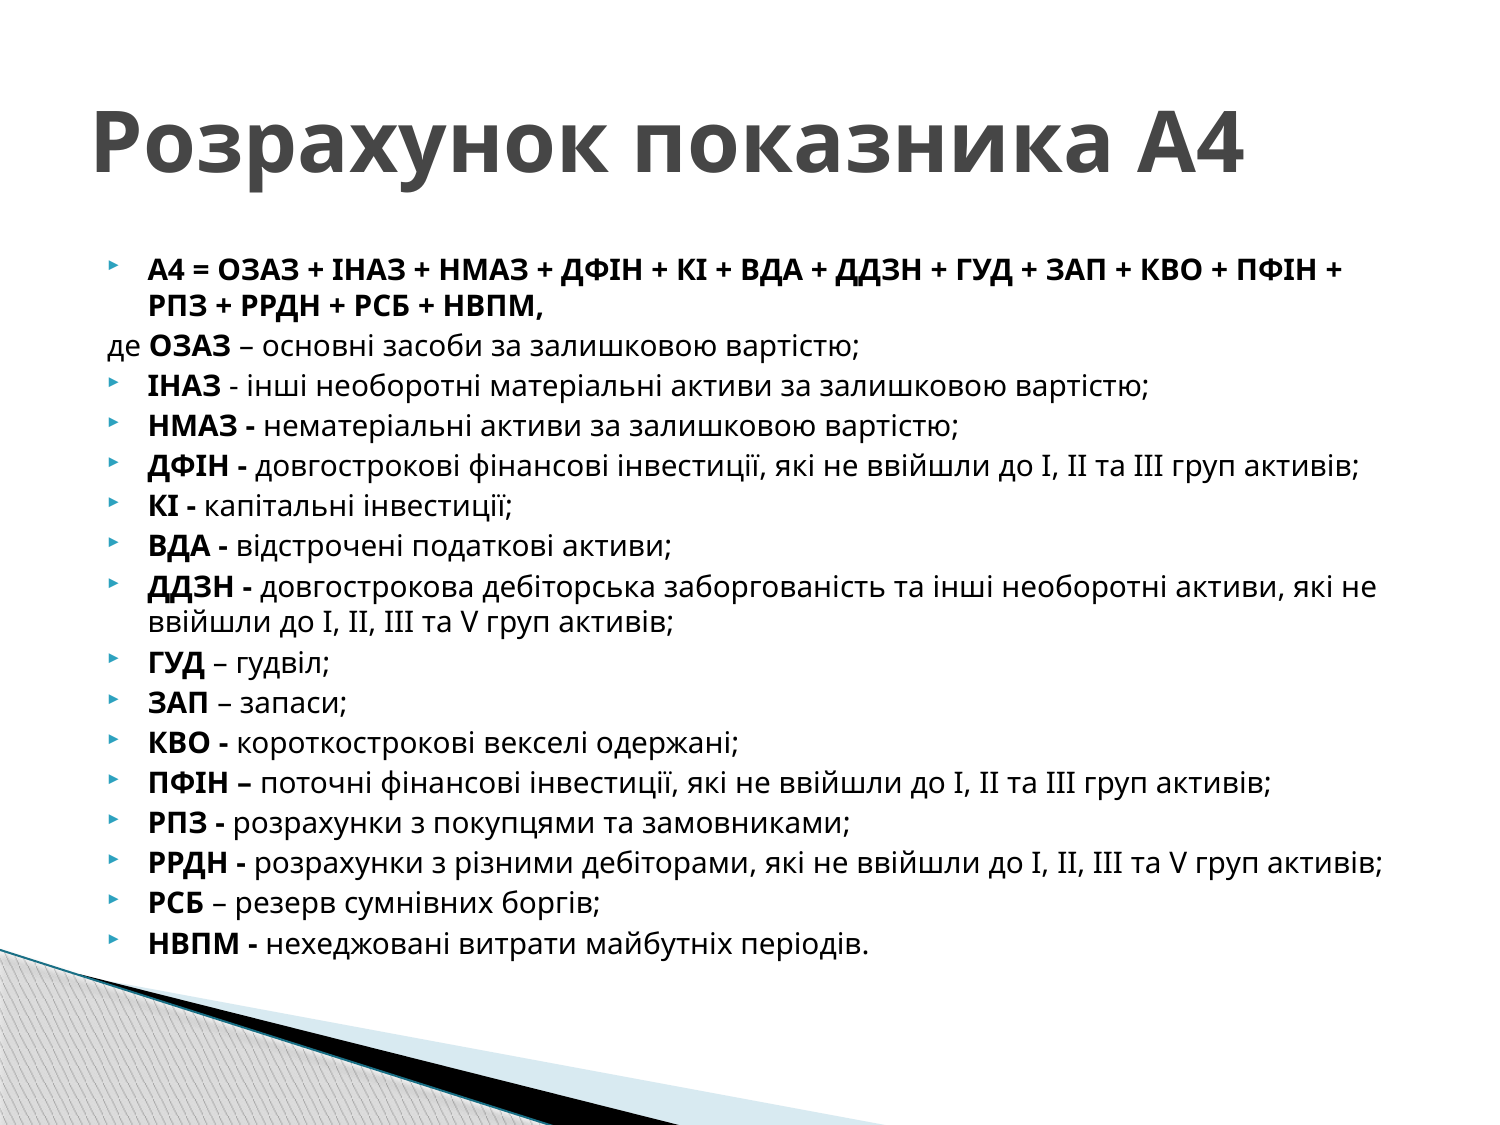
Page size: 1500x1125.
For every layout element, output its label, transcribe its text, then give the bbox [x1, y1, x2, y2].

list А4 = ОЗАЗ + ІНАЗ + НМАЗ + ДФІН + КІ + ВДА + ДДЗН + ГУД + ЗАП + КВО + ПФІН + РПЗ + РРДН + РСБ + НВПМ, де ОЗАЗ – основні засоби за залишковою вартістю; ІНАЗ - інші необоротні матеріальні активи за залишковою вартістю; НМАЗ - нематеріальні активи за залишковою вартістю; ДФІН - довгострокові фінансові інвестиції, які не ввійшли до I, II та III груп активів; КІ - капітальні інвестиції; ВДА - відстрочені податкові активи; ДДЗН - довгострокова дебіторська заборгованість та інші необоротні активи, які не ввійшли до I, II, III та V груп активів; ГУД – гудвіл; ЗАП – запаси; КВО - короткострокові векселі одержані; ПФІН – поточні фінансові інвестиції, які не ввійшли до I, II та III груп активів; РПЗ - розрахунки з покупцями та замовниками; РРДН - розрахунки з різними дебіторами, які не ввійшли до I, II, III та V груп активів; РСБ – резерв сумнівних боргів; НВПМ - нехеджовані витрати майбутніх періодів. [75, 243, 1425, 986]
title Розрахунок показника А4 [75, 45, 1425, 233]
